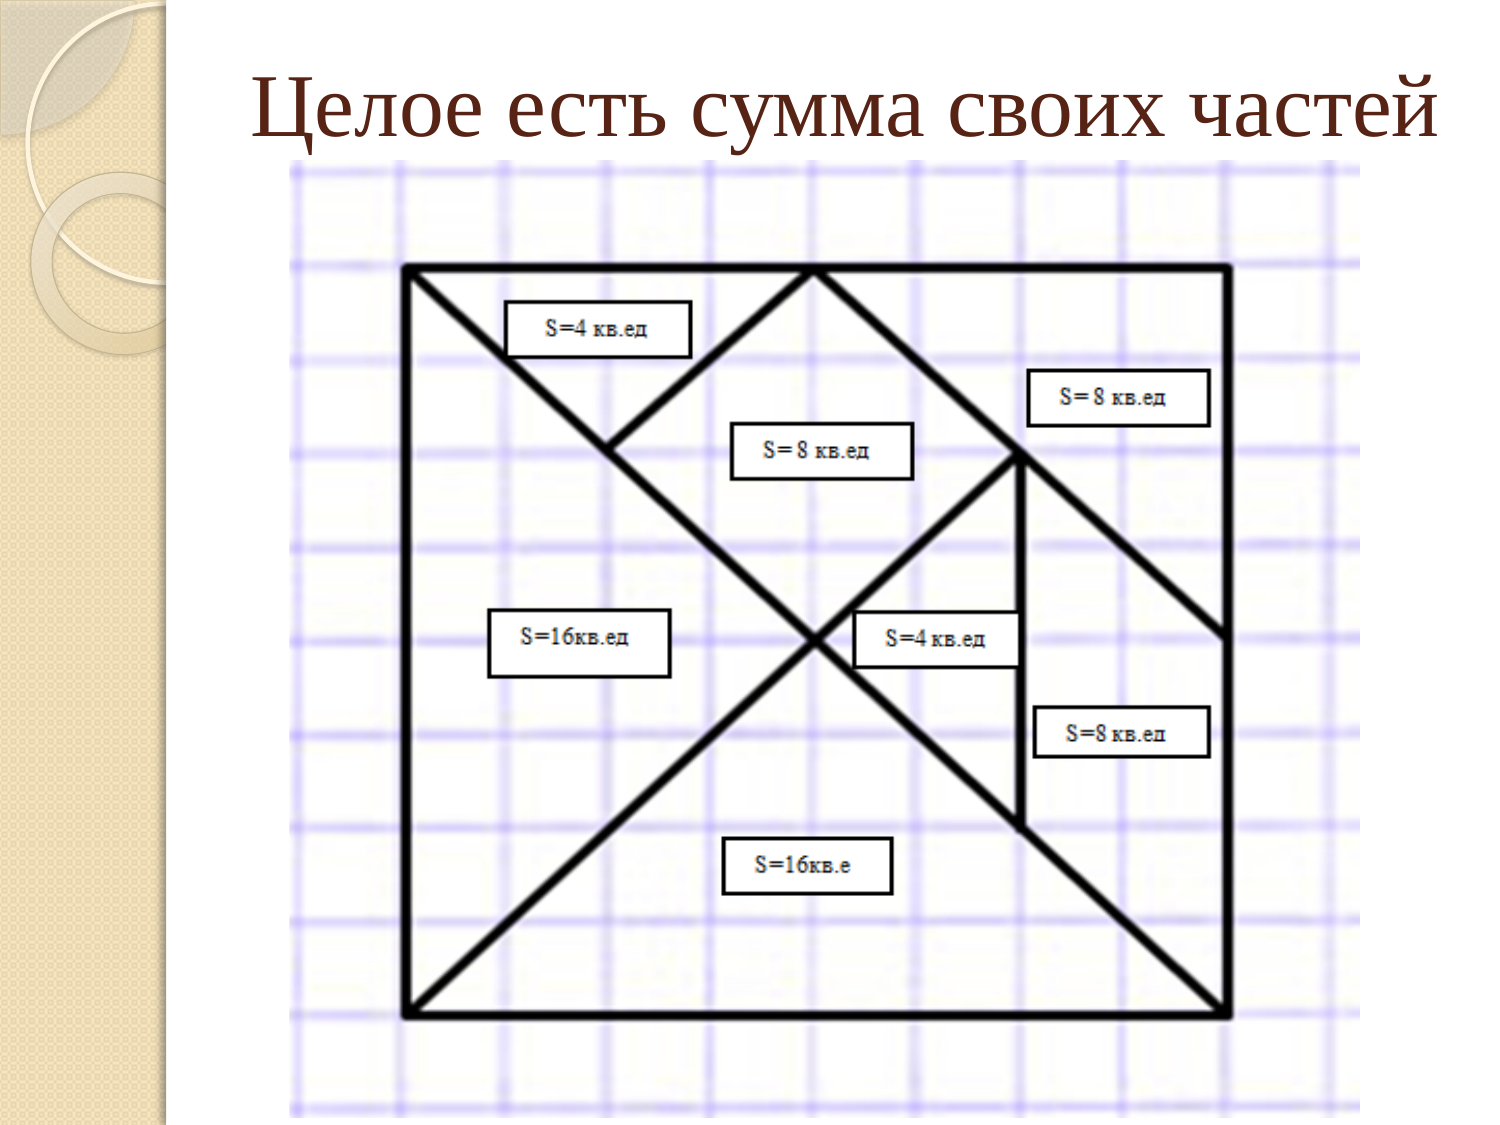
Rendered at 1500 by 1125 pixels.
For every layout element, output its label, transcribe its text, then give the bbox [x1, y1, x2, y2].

title Целое есть сумма своих частей [235, 7, 1466, 195]
picture [289, 160, 1361, 1118]
